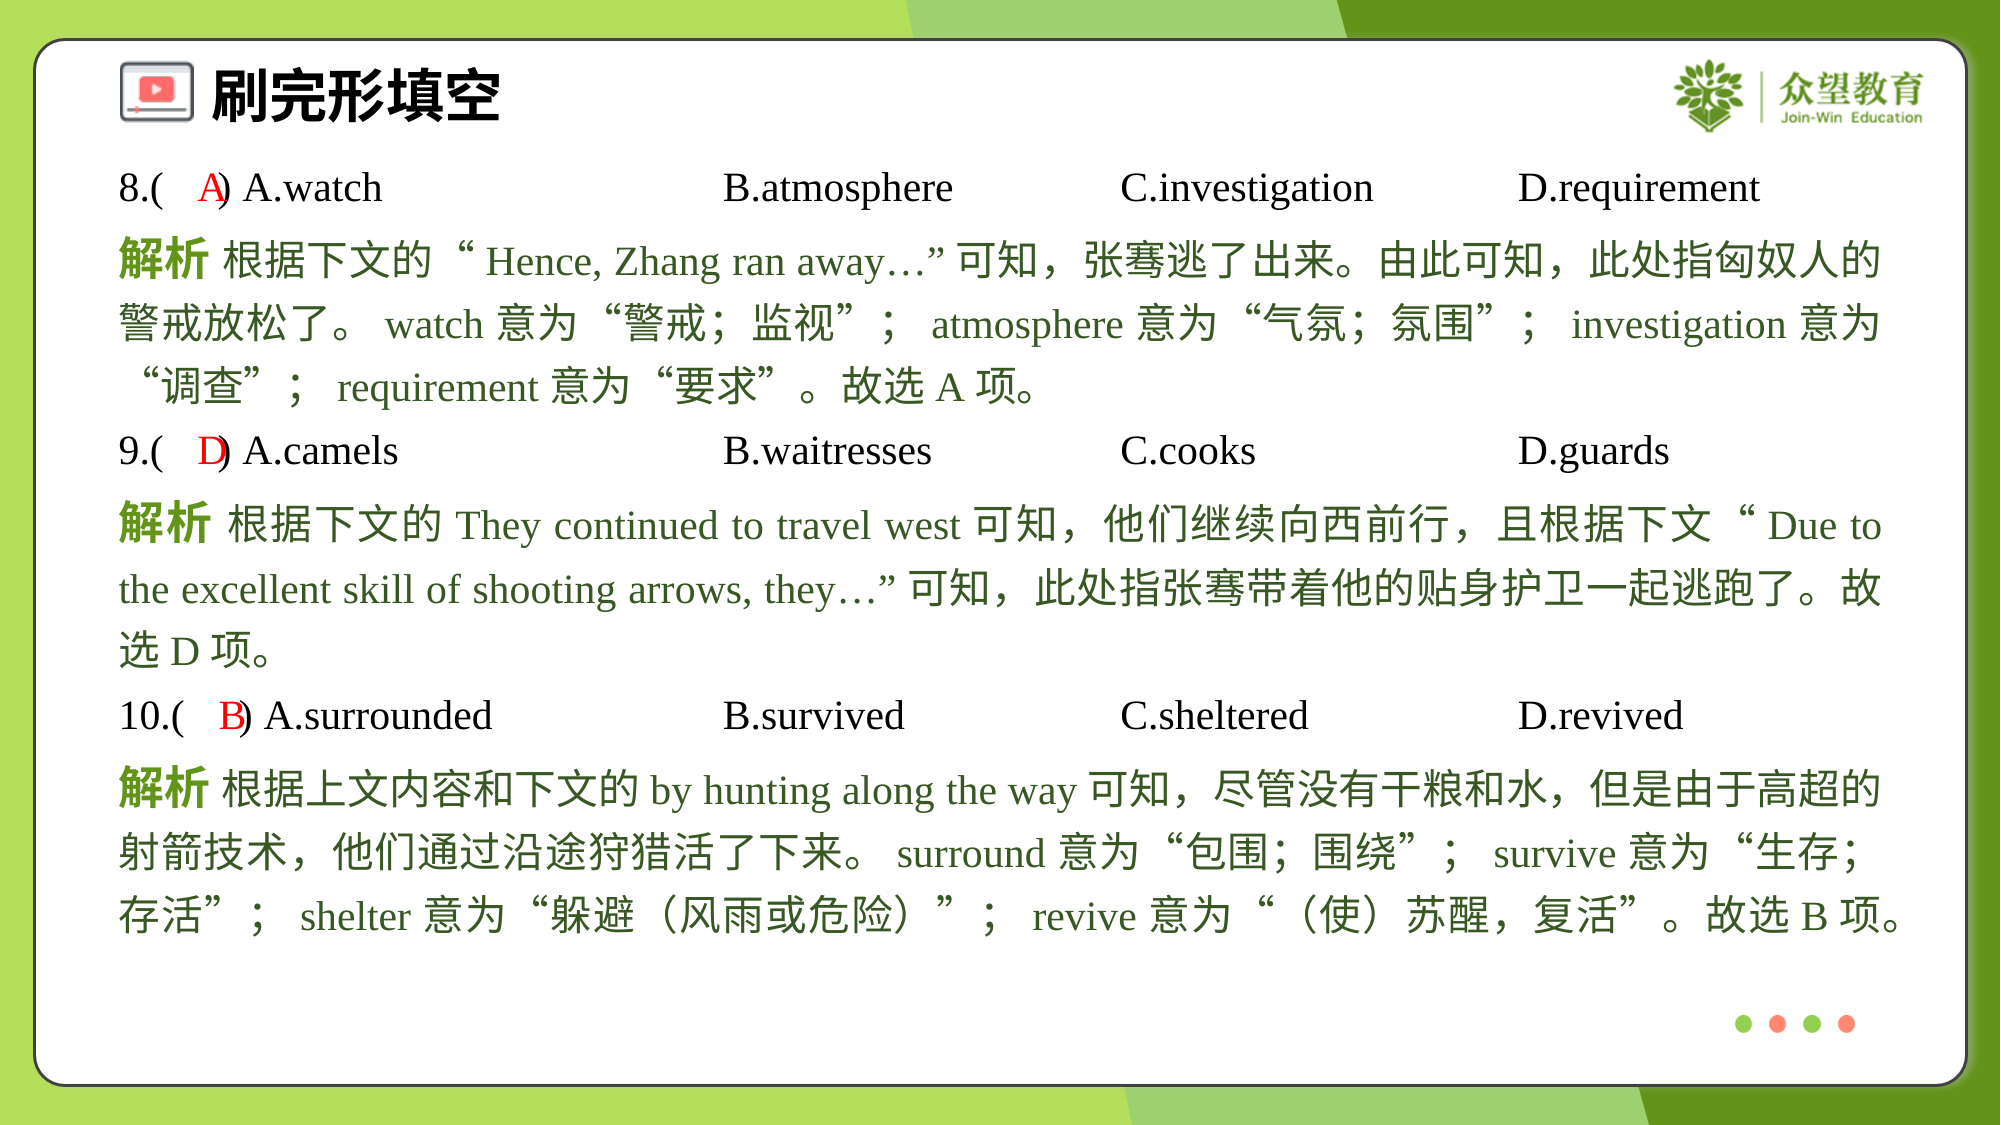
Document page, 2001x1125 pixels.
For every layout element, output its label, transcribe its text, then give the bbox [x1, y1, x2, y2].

text_box 9.( ) A.camels B.waitresses C.cooks D.guards [233, 410, 1883, 468]
text_box B [213, 675, 252, 733]
text_box 8.( ) A.watch B.atmosphere C.investigation D.requirement [118, 146, 192, 204]
text_box 8.( ) A.watch B.atmosphere C.investigation D.requirement [233, 146, 1883, 204]
picture [0, 0, 2000, 1125]
text_box 9.( ) A.camels B.waitresses C.cooks D.guards [118, 410, 192, 468]
text_box D [192, 410, 233, 469]
text_box 解析 根据上文内容和下文的by hunting along the way可知，尽管没有干粮和水，但是由于高超的射箭技术，他们通过沿途狩猎活了下来。surround意为“包围；围绕”；survive意为“生存；存活”；shelter意为“躲避（风雨或危险）”；revive意为“（使）苏醒，复活”。故选B项。 [118, 744, 1883, 934]
text_box 10.( ) A.surrounded B.survived C.sheltered D.revived [252, 675, 1883, 733]
text_box 10.( ) A.surrounded B.survived C.sheltered D.revived [118, 675, 213, 733]
text_box A [192, 146, 233, 205]
text_box 解析 根据下文的They continued to travel west可知，他们继续向西前行，且根据下文“Due to the excellent skill of shooting arrows, they…”可知，此处指张骞带着他的贴身护卫一起逃跑了。故选D项。 [118, 480, 1883, 670]
text_box 解析 根据下文的“Hence, Zhang ran away…”可知，张骞逃了出来。由此可知，此处指匈奴人的警戒放松了。watch意为“警戒；监视”；atmosphere意为“气氛；氛围”；investigation意为“调查”；requirement意为“要求”。故选A项。 [118, 215, 1883, 405]
